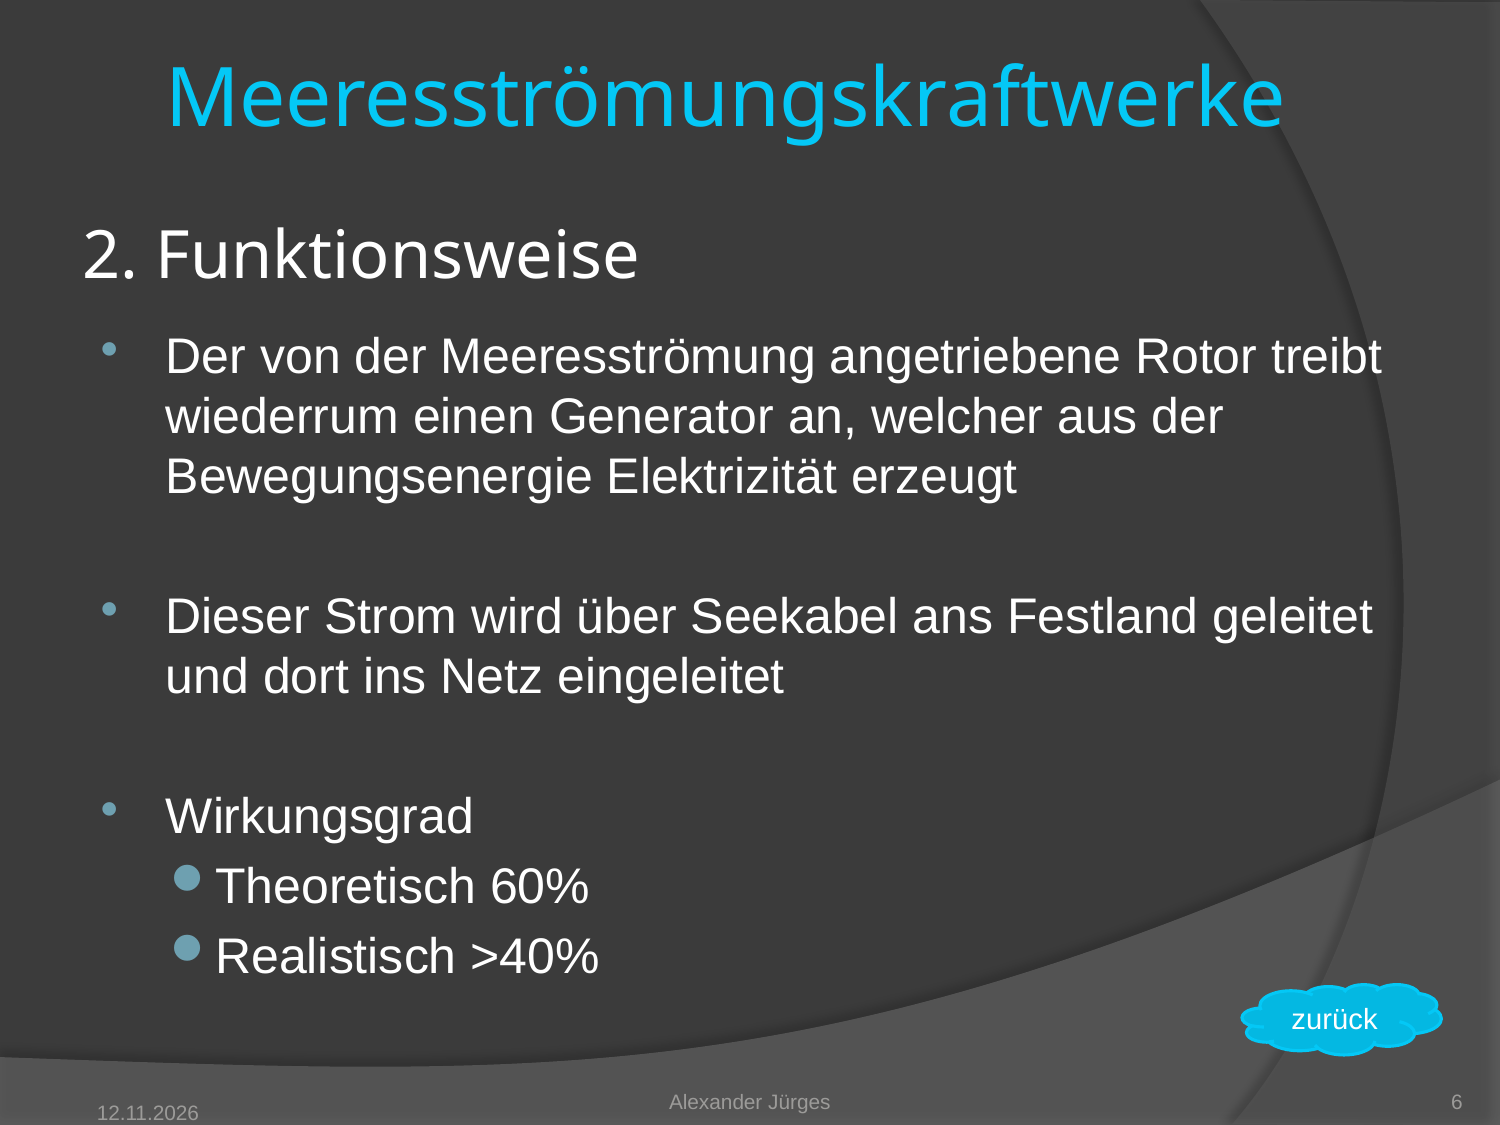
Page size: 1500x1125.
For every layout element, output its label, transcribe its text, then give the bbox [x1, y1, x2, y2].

text_box Meeresströmungskraftwerke [157, 0, 1383, 187]
footer Alexander Jürges [512, 1053, 988, 1114]
list Der von der Meeresströmung angetriebene Rotor treibt wiederrum einen Generator an, welcher aus der Bewegungsenergie Elektrizität erzeugt Dieser Strom wird über Seekabel ans Festland geleitet und dort ins Netz eingeleitet Wirkungsgrad Theoretisch 60% Realistisch >40% [82, 317, 1418, 879]
title 2. Funktionsweise [75, 187, 1500, 317]
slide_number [82, 1065, 432, 1125]
text_box zurück [1240, 983, 1443, 1057]
slide_number 6 [1337, 1053, 1463, 1114]
